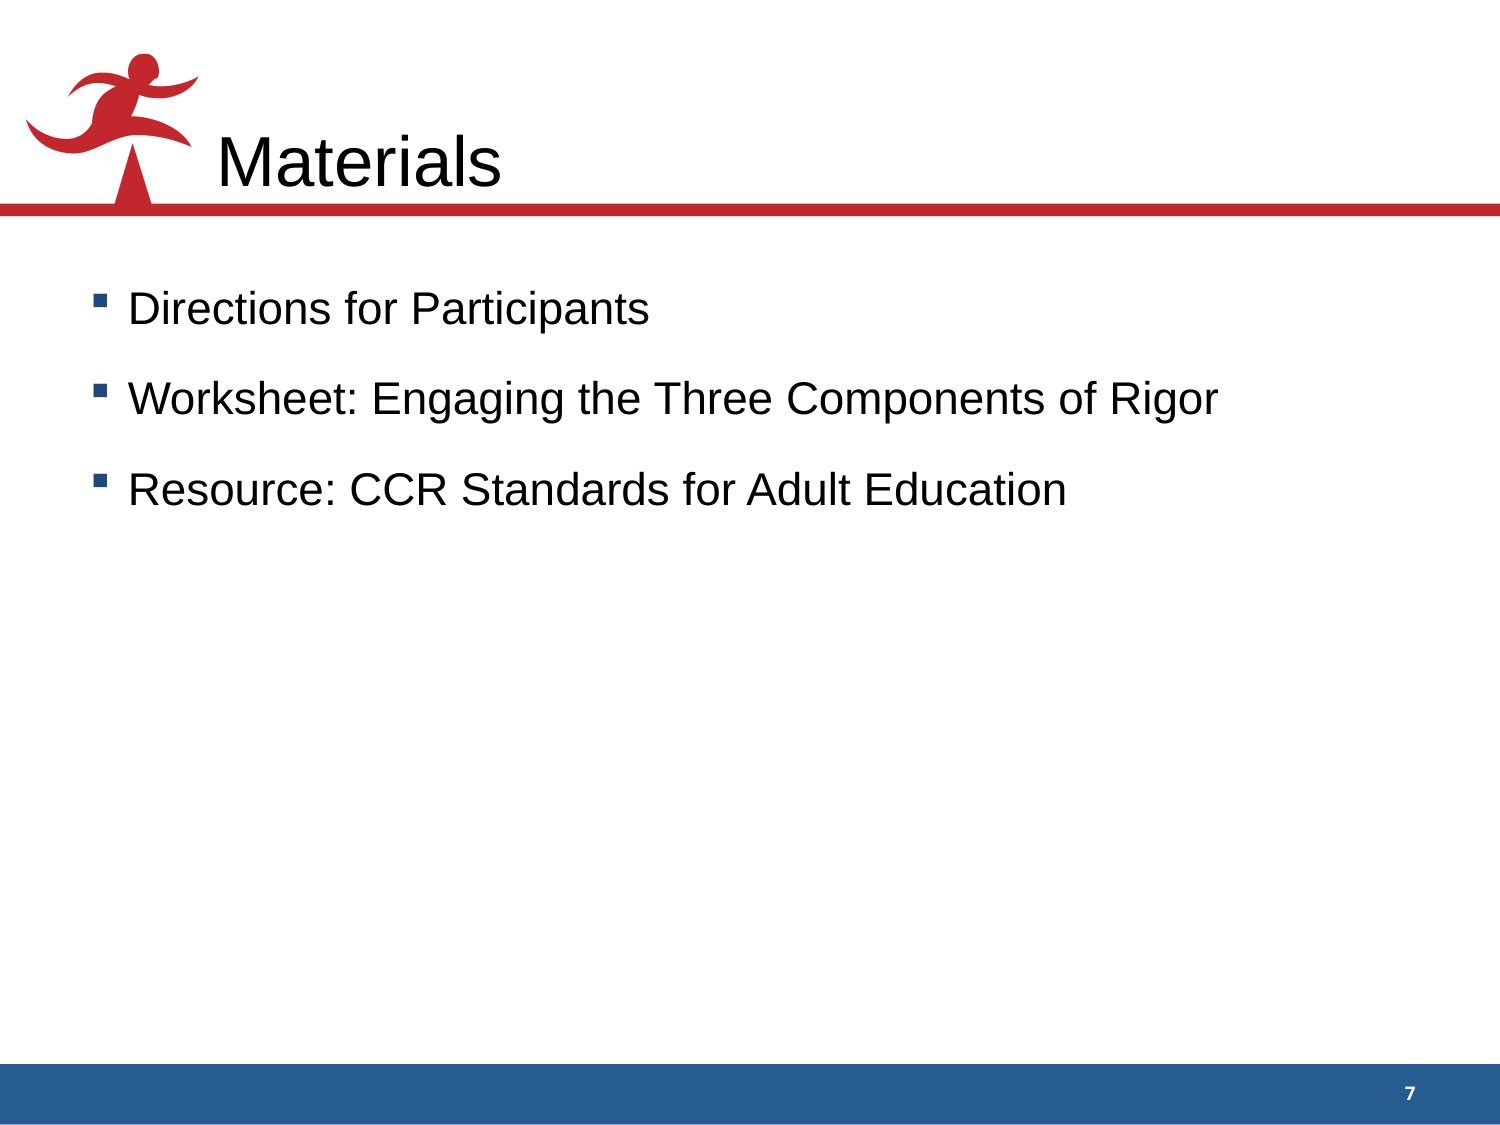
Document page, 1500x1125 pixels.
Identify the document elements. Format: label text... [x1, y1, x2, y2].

picture [0, 0, 1500, 1125]
list Directions for Participants Worksheet: Engaging the Three Components of Rigor Resource: CCR Standards for Adult Education [75, 260, 1425, 610]
title Materials [202, 50, 1500, 210]
